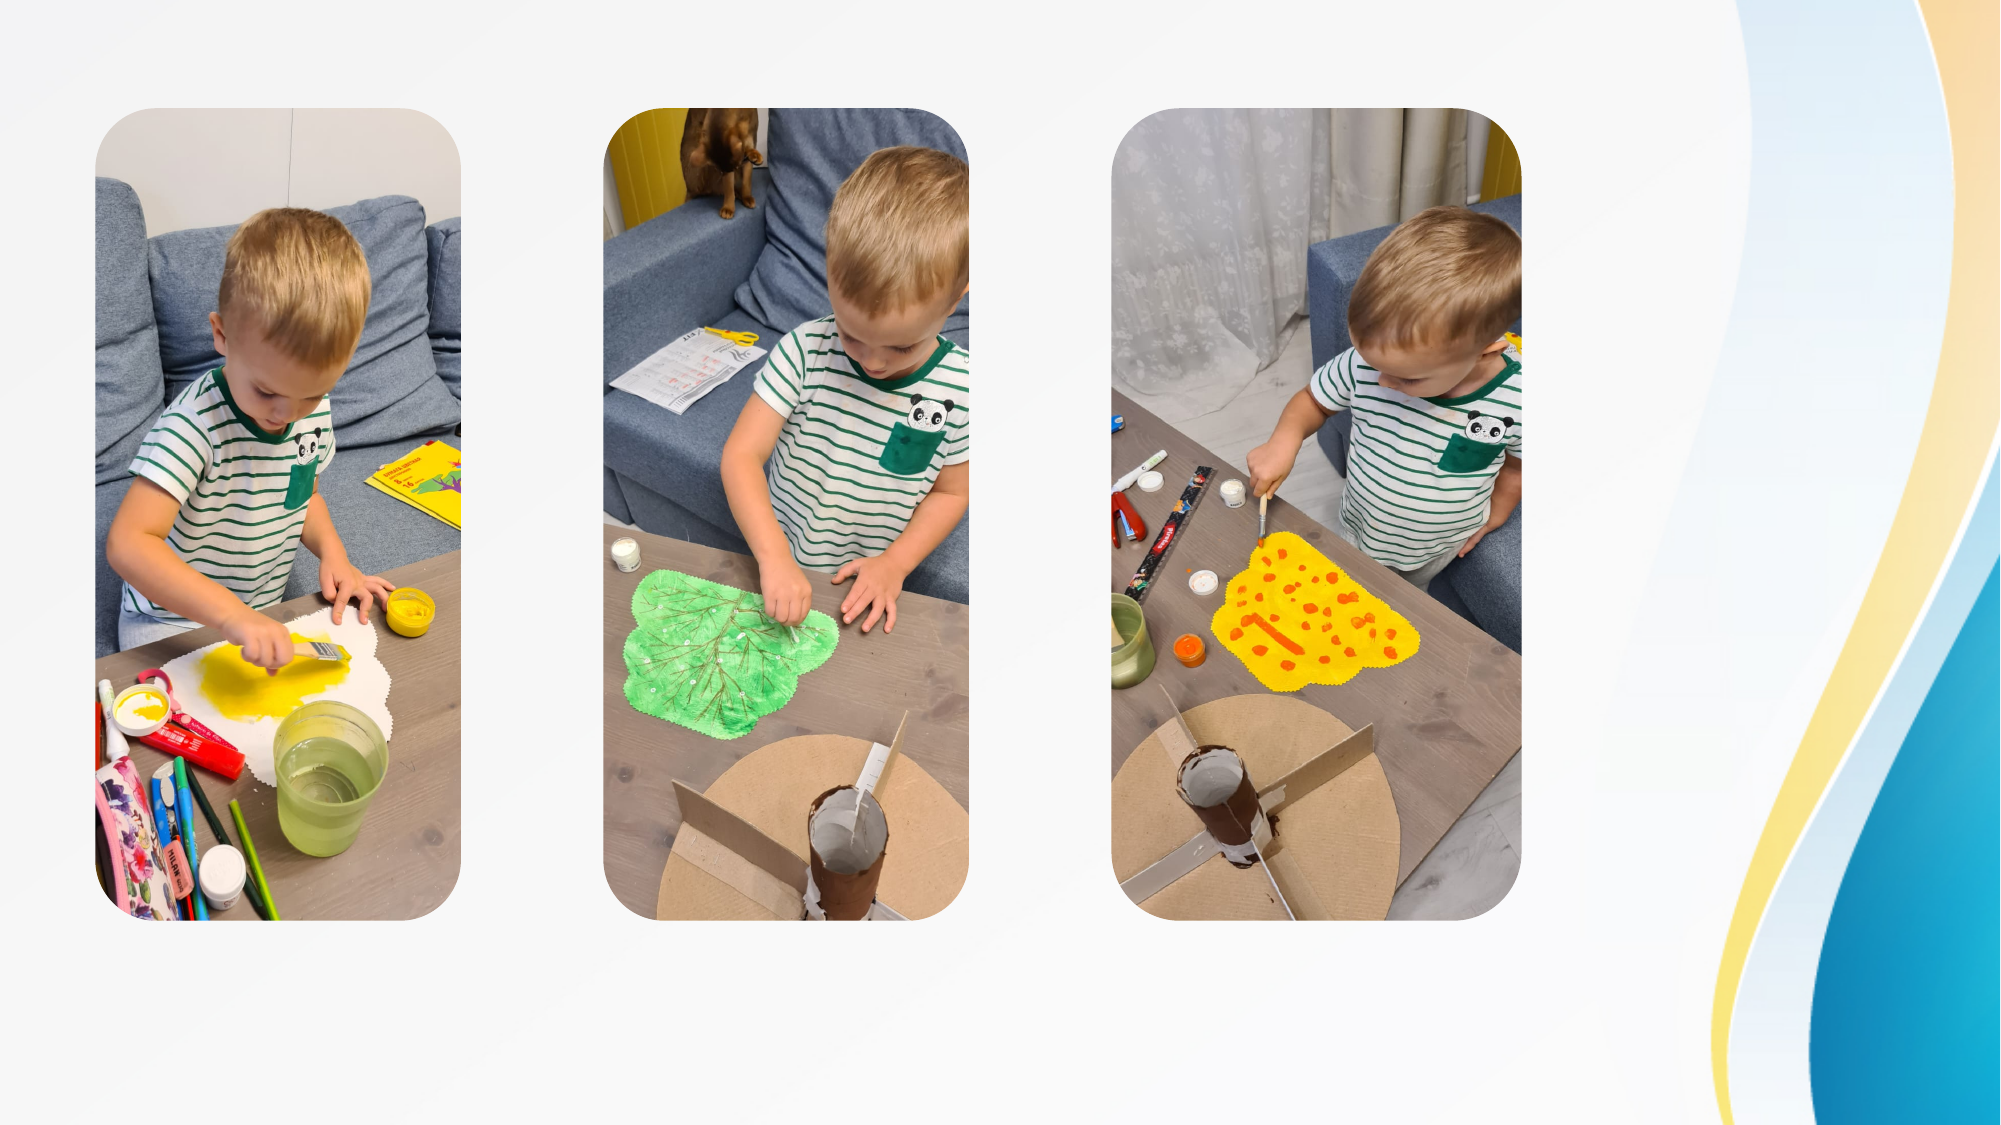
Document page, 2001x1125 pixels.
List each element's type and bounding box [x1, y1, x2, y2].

picture [0, 0, 2001, 1125]
list [603, 108, 970, 921]
list [95, 108, 461, 921]
